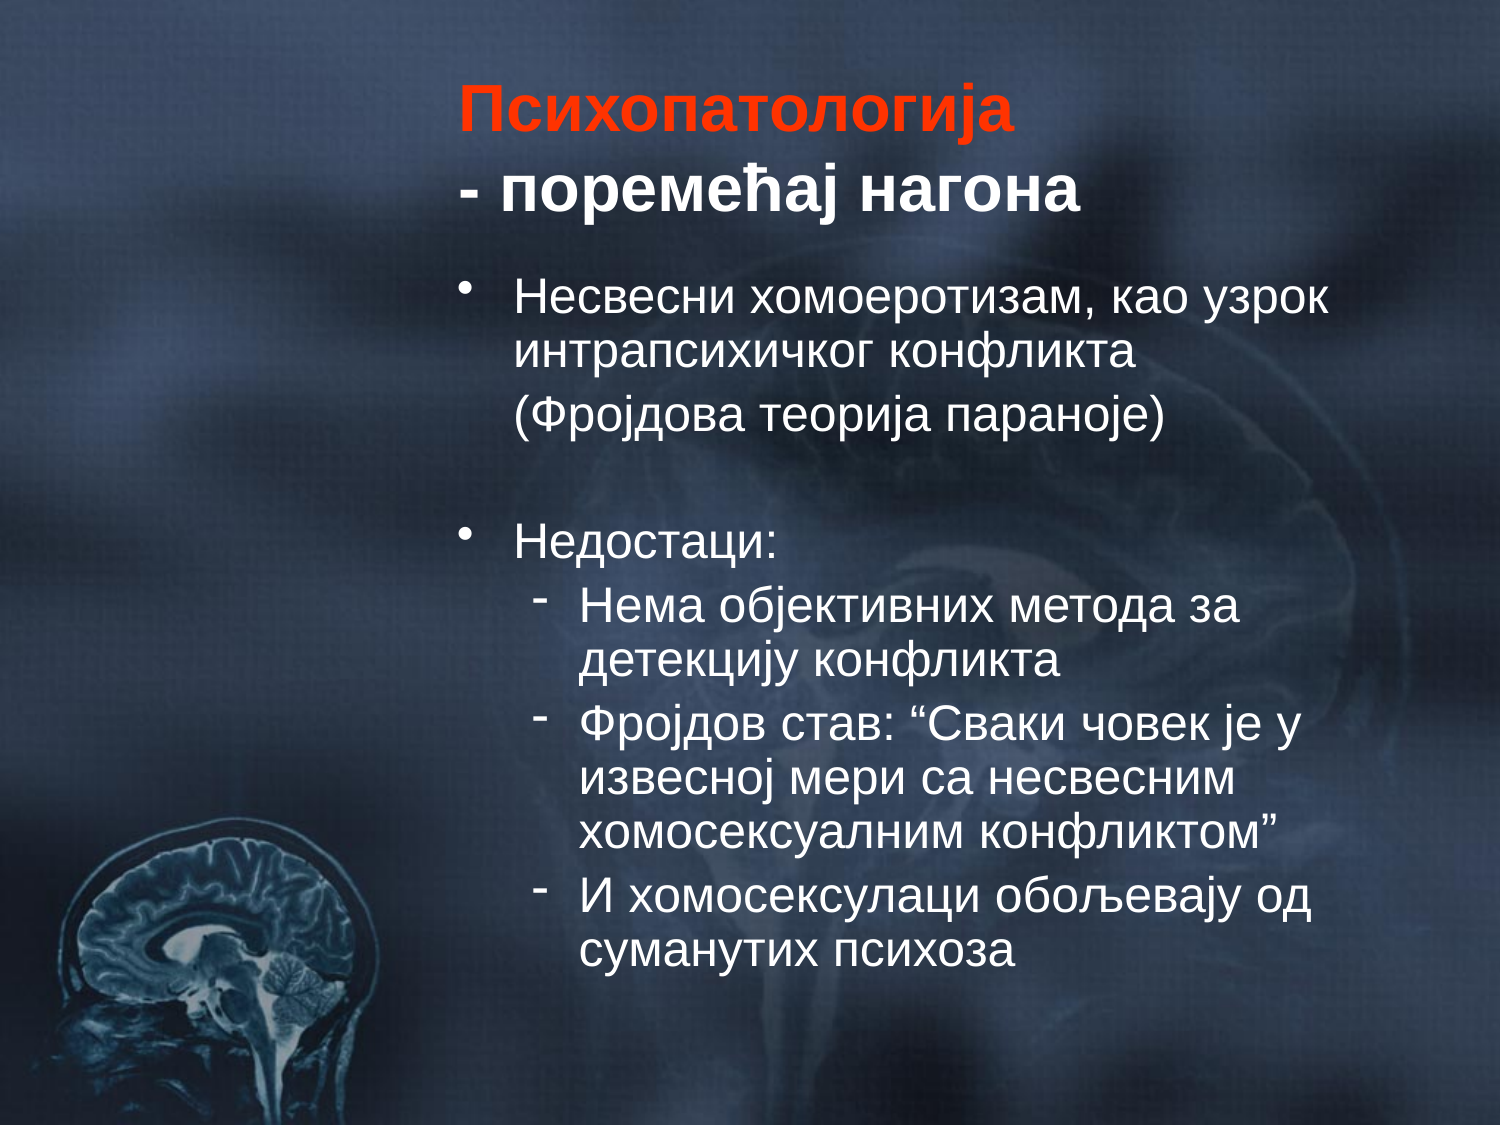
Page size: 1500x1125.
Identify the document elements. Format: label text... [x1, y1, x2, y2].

list Несвесни хомоеротизам, као узрок интрапсихичког конфликта (Фројдова теорија параноје) Недостаци: Нема објективних метода за детекцију конфликта Фројдов став: “Сваки човек је у извесној мери са несвесним хомосексуалним конфликтом” И хомосексулаци обољевају од суманутих психоза [441, 262, 1480, 1006]
title Психопатологија - поремећај нагона [443, 44, 1480, 233]
picture [0, 0, 1500, 1125]
